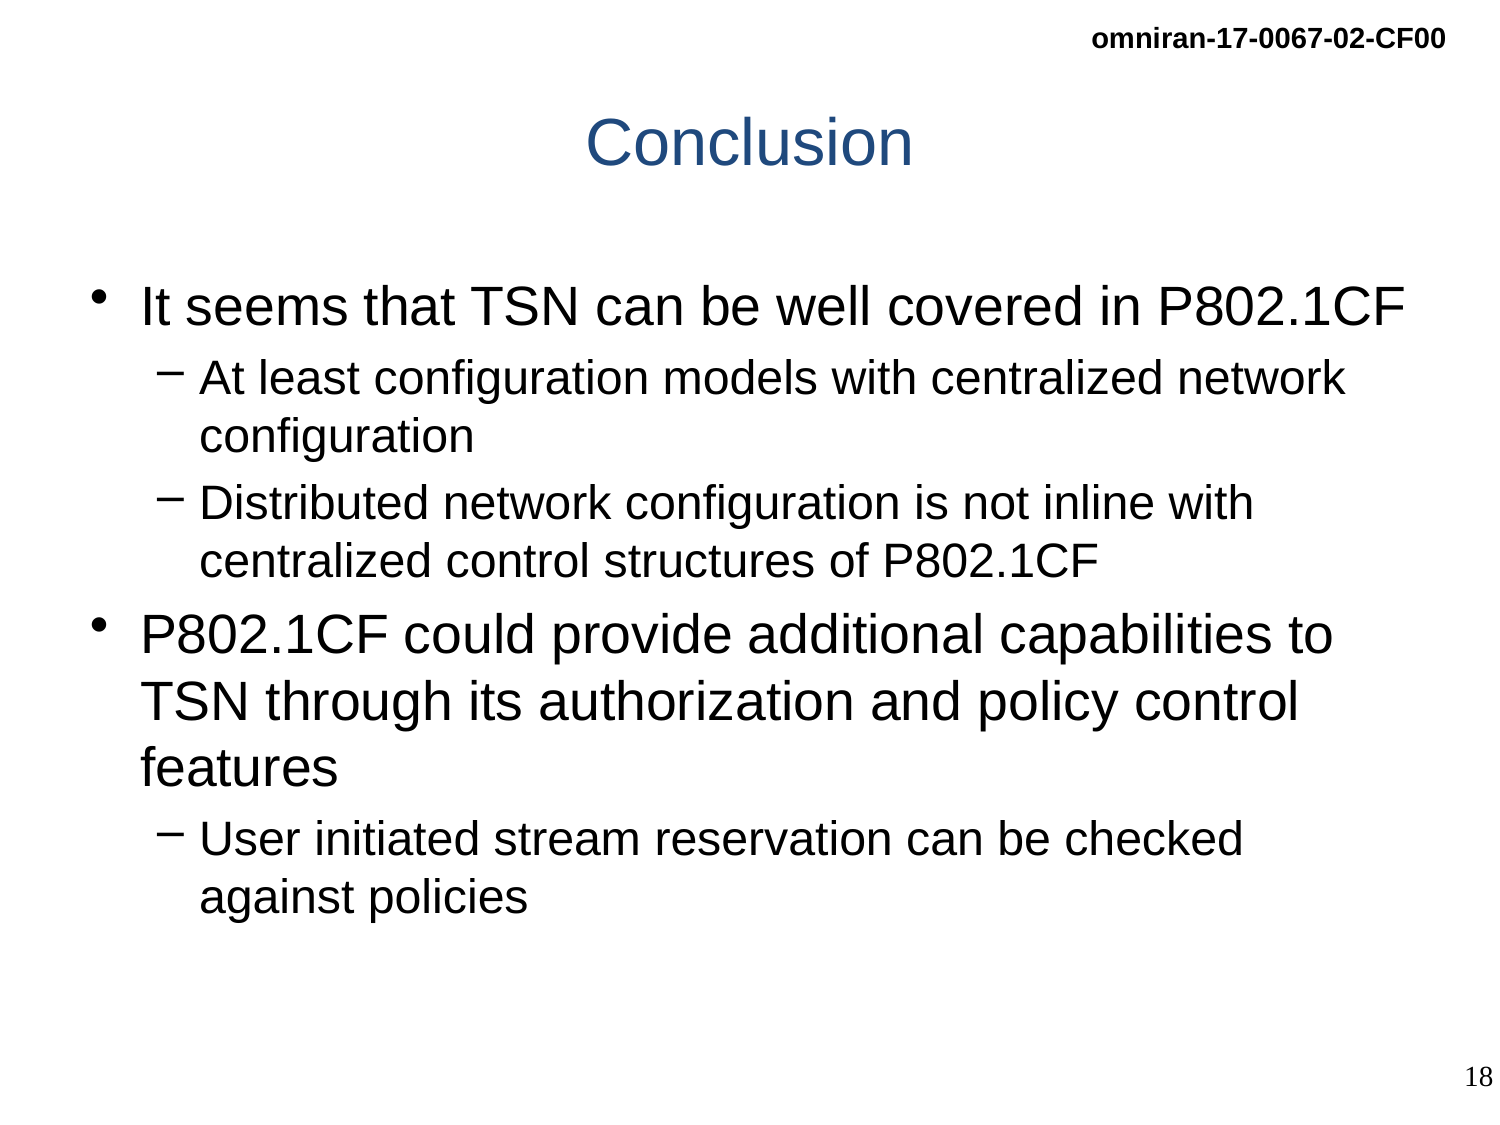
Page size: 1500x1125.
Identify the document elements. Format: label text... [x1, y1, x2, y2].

list It seems that TSN can be well covered in P802.1CF At least configuration models with centralized network configuration Distributed network configuration is not inline with centralized control structures of P802.1CF P802.1CF could provide additional capabilities to TSN through its authorization and policy control features User initiated stream reservation can be checked against policies [75, 262, 1425, 1005]
title Conclusion [75, 45, 1425, 233]
